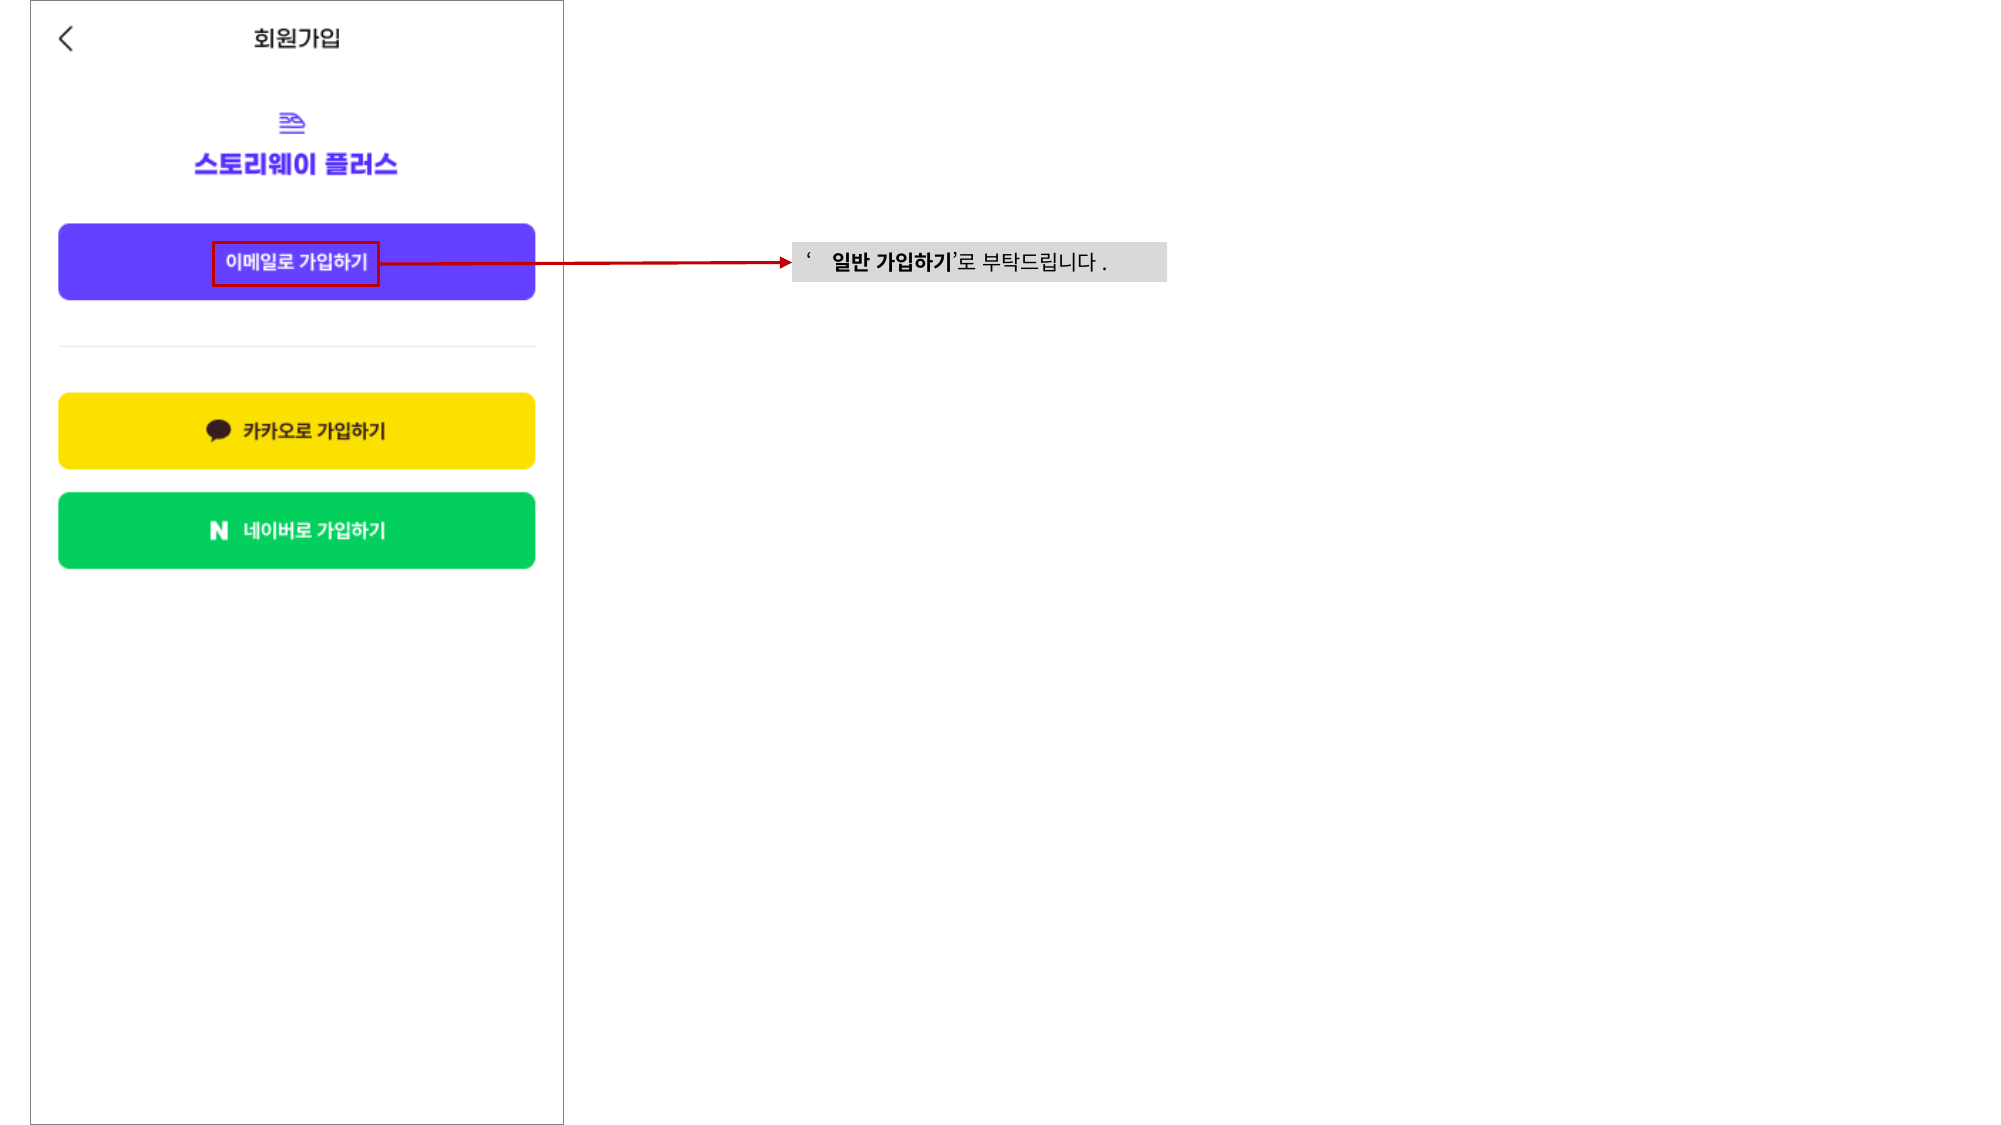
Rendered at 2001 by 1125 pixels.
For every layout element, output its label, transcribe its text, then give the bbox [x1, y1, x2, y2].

picture [29, 0, 564, 1125]
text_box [378, 261, 793, 265]
text_box ‘일반 가입하기’로 부탁드립니다. [792, 242, 1168, 282]
